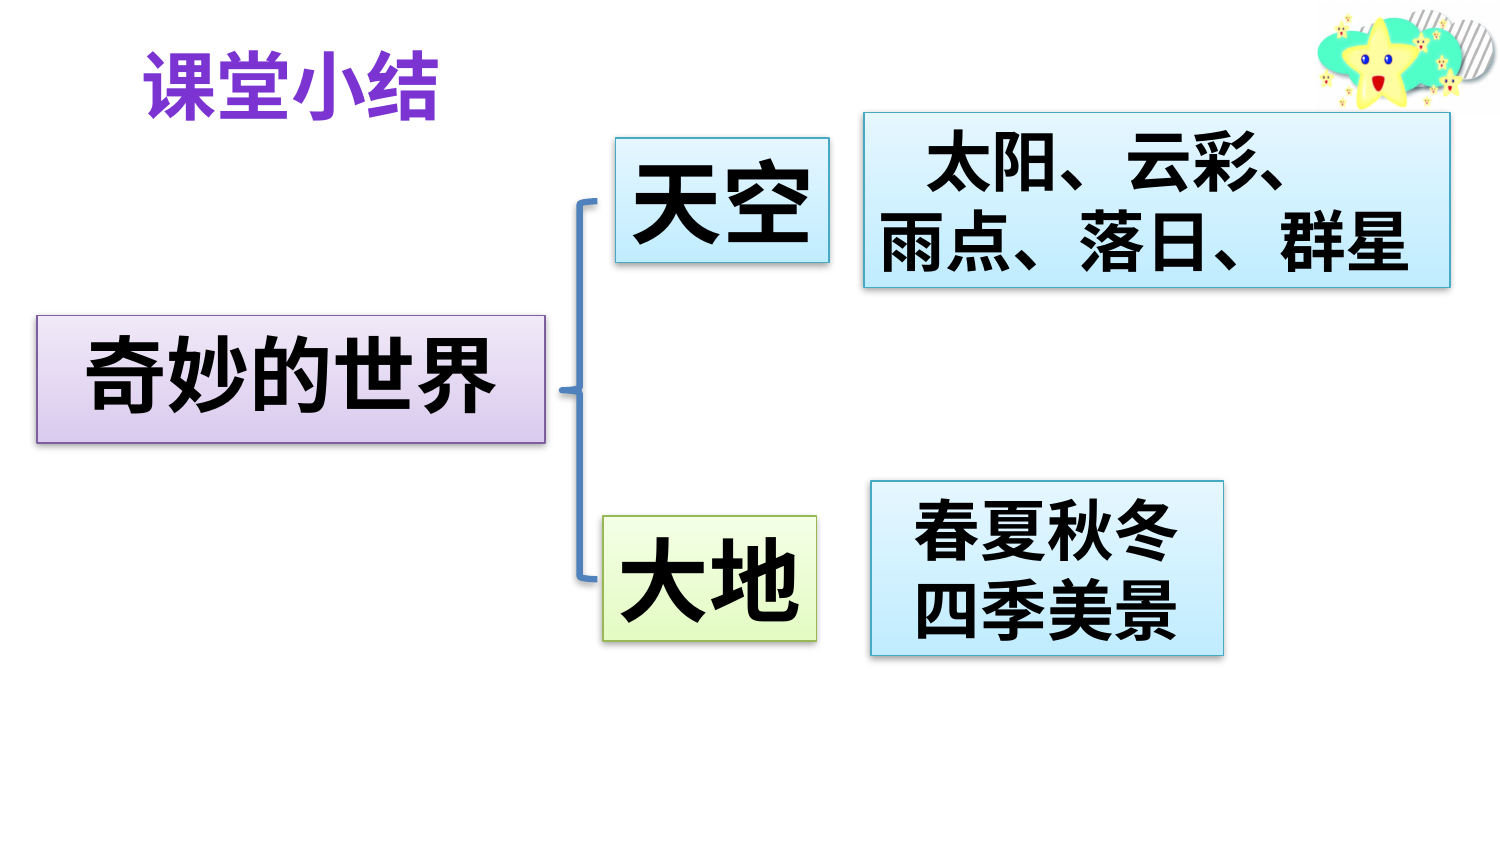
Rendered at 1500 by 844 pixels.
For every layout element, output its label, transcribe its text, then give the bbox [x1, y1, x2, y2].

text_box 春夏秋冬 四季美景 [870, 480, 1224, 656]
text_box 奇妙的世界 [36, 315, 546, 444]
text_box 天空 [615, 137, 830, 263]
text_box 课堂小结 [126, 32, 456, 137]
text_box 大地 [602, 515, 817, 642]
text_box [558, 198, 598, 583]
picture [1316, 1, 1500, 116]
text_box 太阳、云彩、 雨点、落日、群星 [863, 112, 1451, 288]
